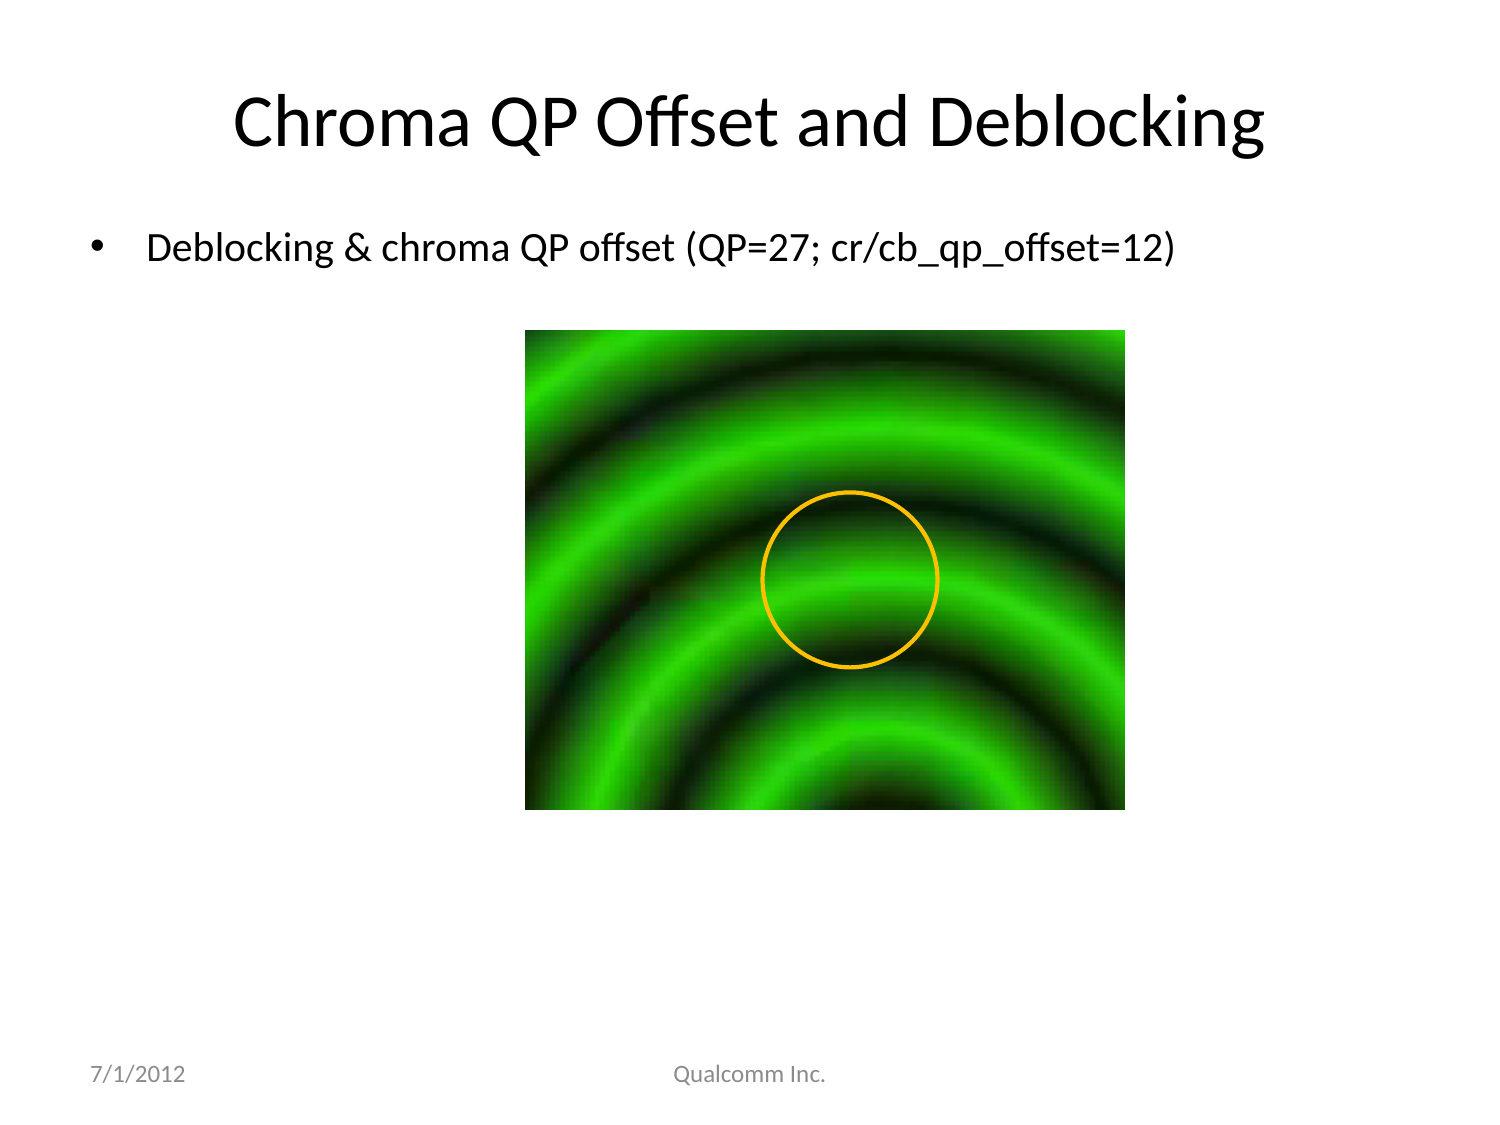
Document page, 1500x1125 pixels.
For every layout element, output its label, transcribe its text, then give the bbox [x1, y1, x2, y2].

footer Qualcomm Inc. [512, 1042, 988, 1103]
title Chroma QP Offset and Deblocking [75, 45, 1425, 188]
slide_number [75, 1042, 425, 1103]
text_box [524, 329, 1126, 811]
list Deblocking & chroma QP offset (QP=27; cr/cb_qp_offset=12) [75, 212, 1425, 1005]
